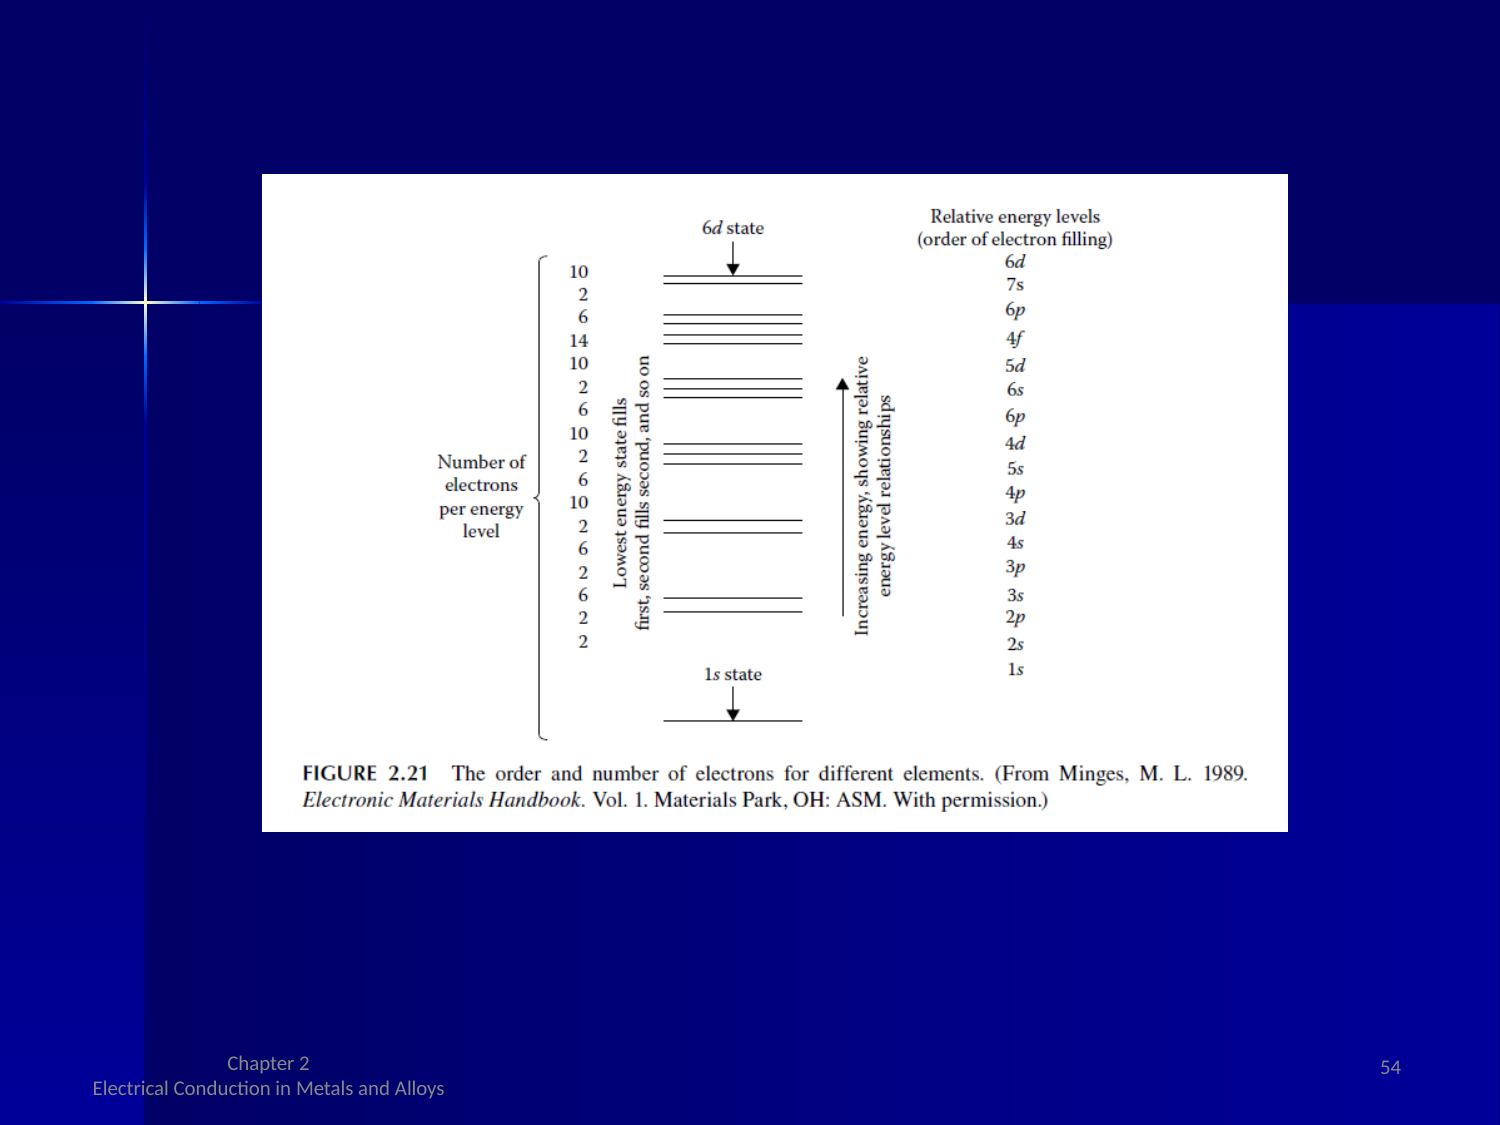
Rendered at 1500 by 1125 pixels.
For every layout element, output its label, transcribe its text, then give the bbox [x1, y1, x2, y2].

picture [262, 174, 1288, 832]
slide_number Chapter 2 Electrical Conduction in Metals and Alloys [74, 1037, 463, 1113]
